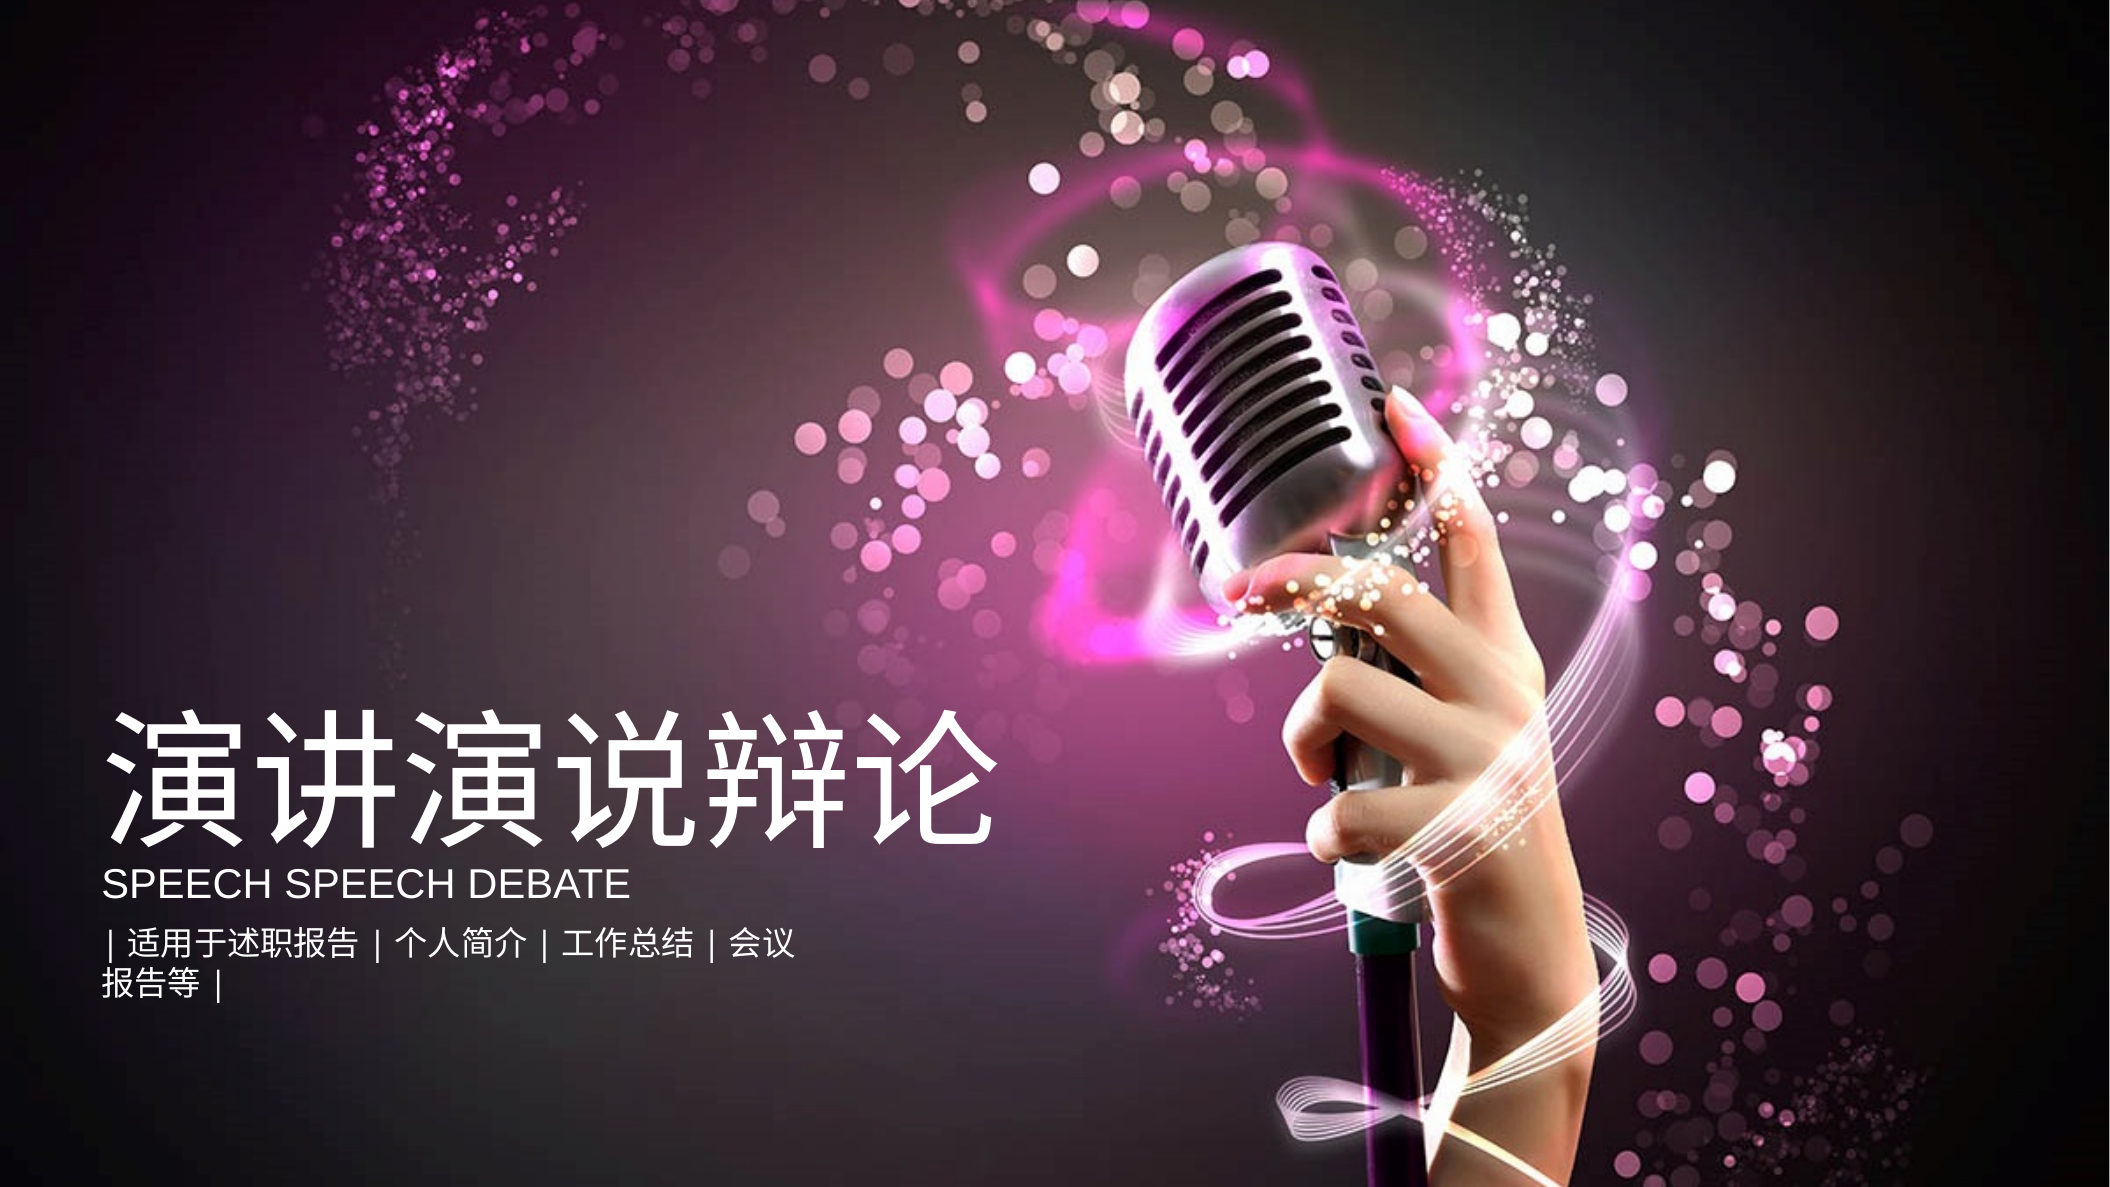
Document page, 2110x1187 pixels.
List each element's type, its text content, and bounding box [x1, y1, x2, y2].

text_box |适用于述职报告|个人简介|工作总结|会议报告等| [86, 915, 837, 1010]
text_box 演讲演说辩论 [86, 679, 1044, 874]
text_box SPEECH SPEECH DEBATE [86, 849, 750, 915]
text_box [0, 0, 2110, 1187]
